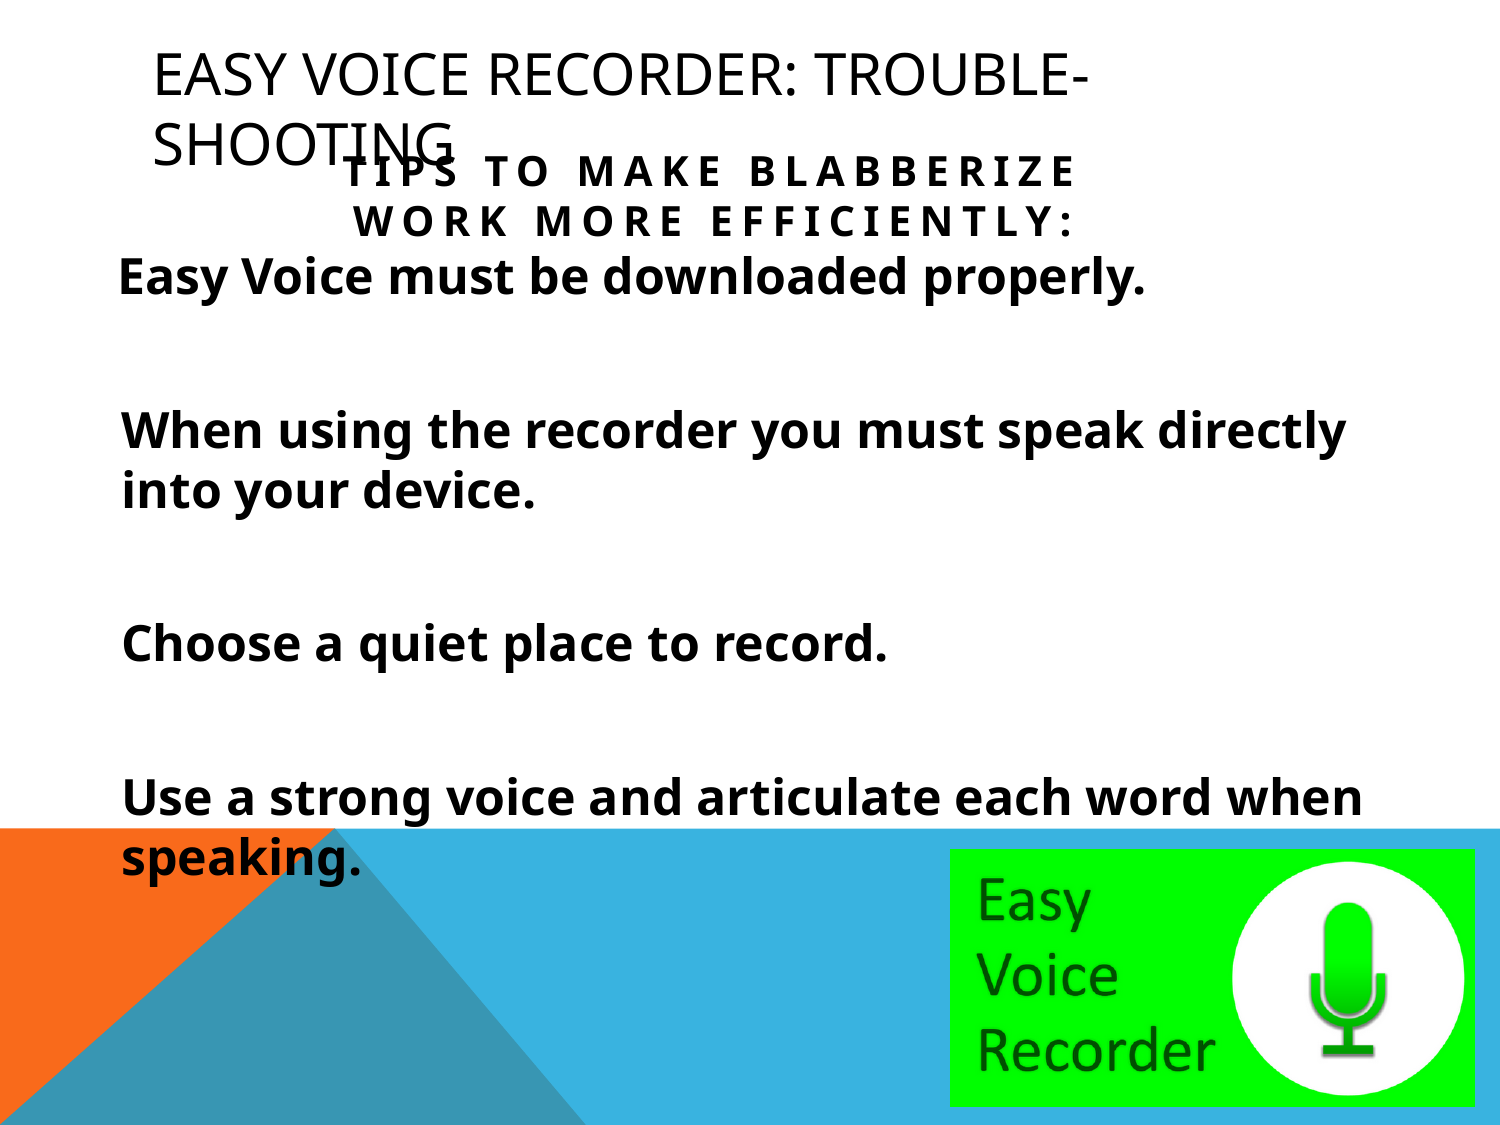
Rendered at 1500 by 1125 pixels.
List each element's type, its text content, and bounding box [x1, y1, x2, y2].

list Easy Voice must be downloaded properly. When using the recorder you must speak directly into your device. Choose a quiet place to record. Use a strong voice and articulate each word when speaking. [50, 237, 1475, 988]
list Tips to make Blabberize Work more efficiently: [237, 162, 1188, 237]
title Easy Voice Recorder: Trouble-Shooting [137, 62, 1372, 153]
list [949, 849, 1476, 1108]
